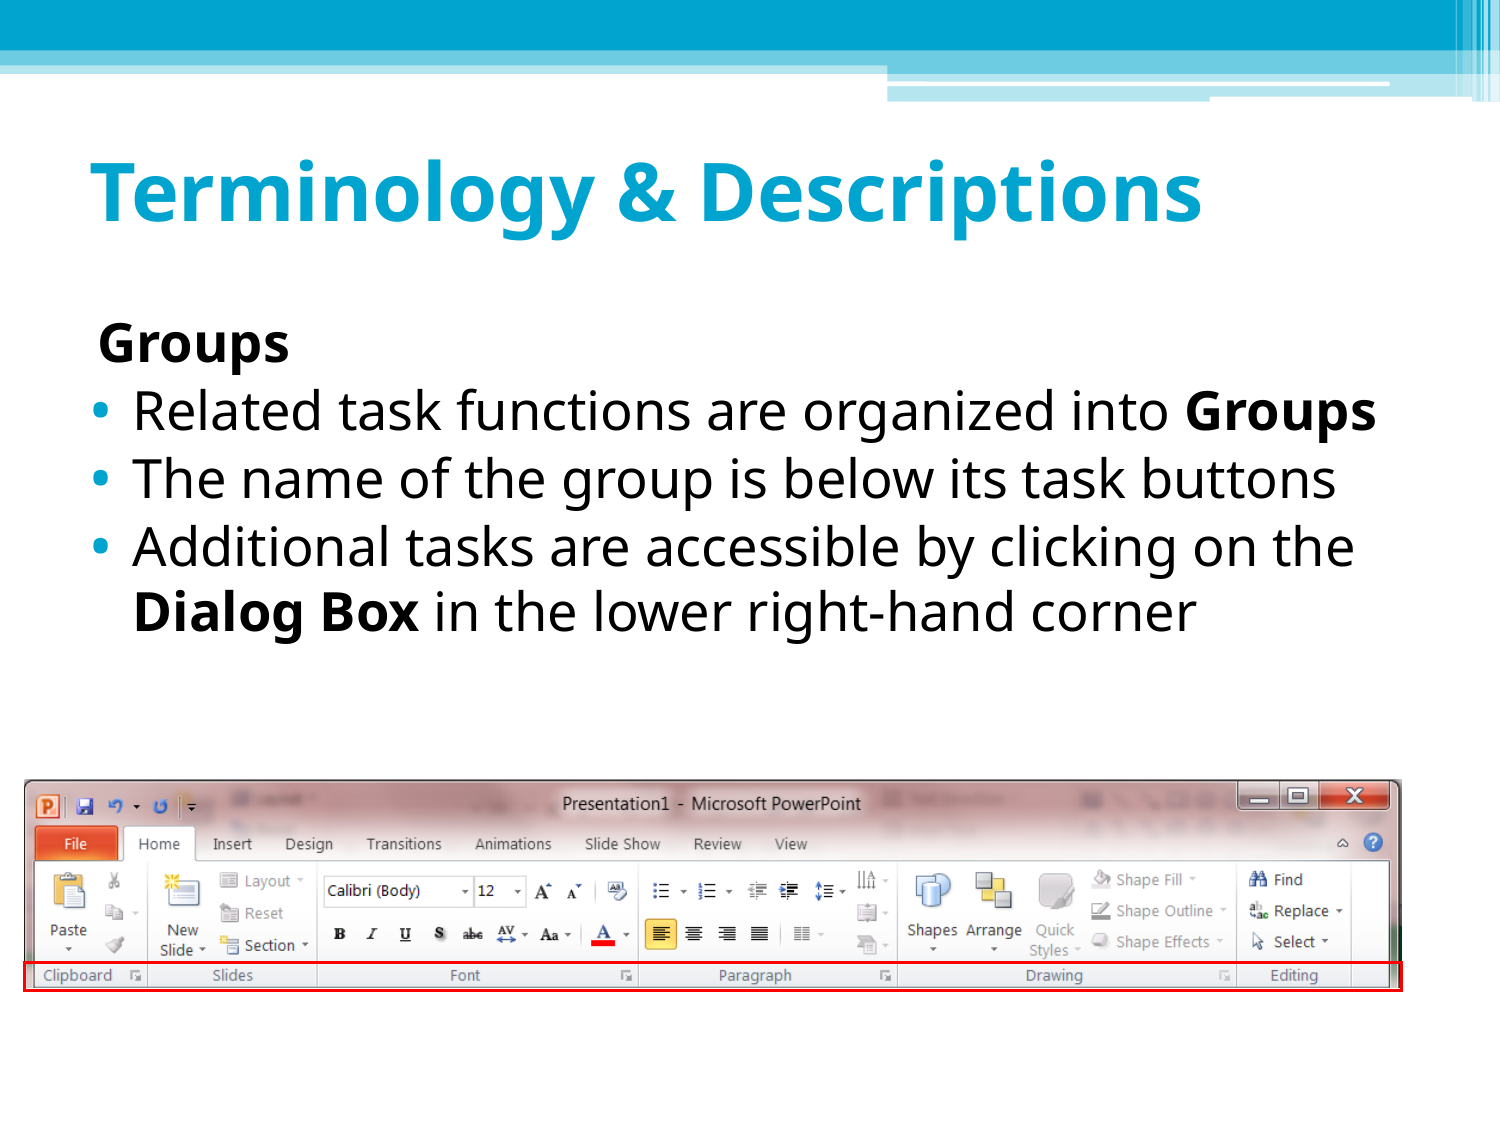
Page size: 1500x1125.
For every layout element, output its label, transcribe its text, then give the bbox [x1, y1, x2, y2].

text_box [24, 961, 1403, 992]
list Groups Related task functions are organized into Groups The name of the group is below its task buttons Additional tasks are accessible by clicking on the Dialog Box in the lower right-hand corner [76, 300, 1427, 750]
picture [24, 779, 1402, 989]
title Terminology & Descriptions [75, 102, 1418, 275]
